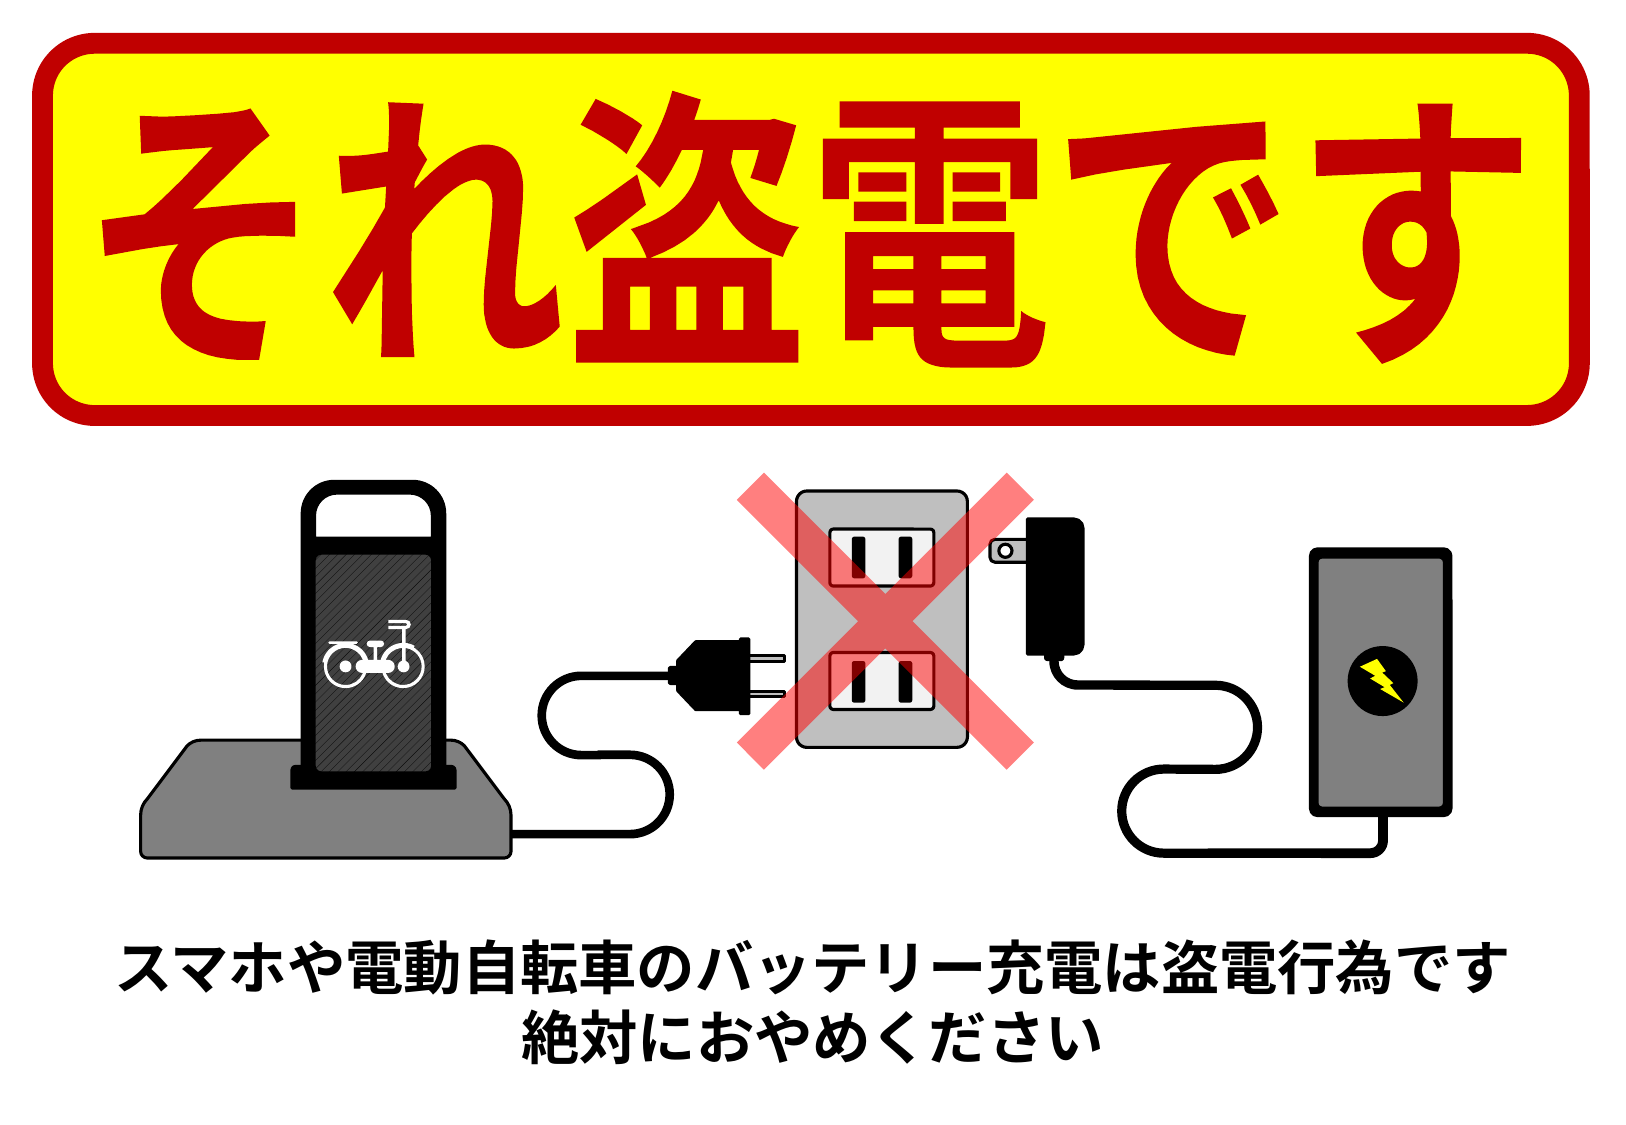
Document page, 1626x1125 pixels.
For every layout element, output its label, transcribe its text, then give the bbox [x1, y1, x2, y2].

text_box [140, 481, 1452, 859]
text_box [997, 470, 1017, 479]
text_box [40, 41, 1582, 418]
text_box [754, 470, 774, 479]
text_box スマホや電動自転車のバッテリー充電は盗電行為です 絶対におやめください [82, 923, 1542, 1079]
